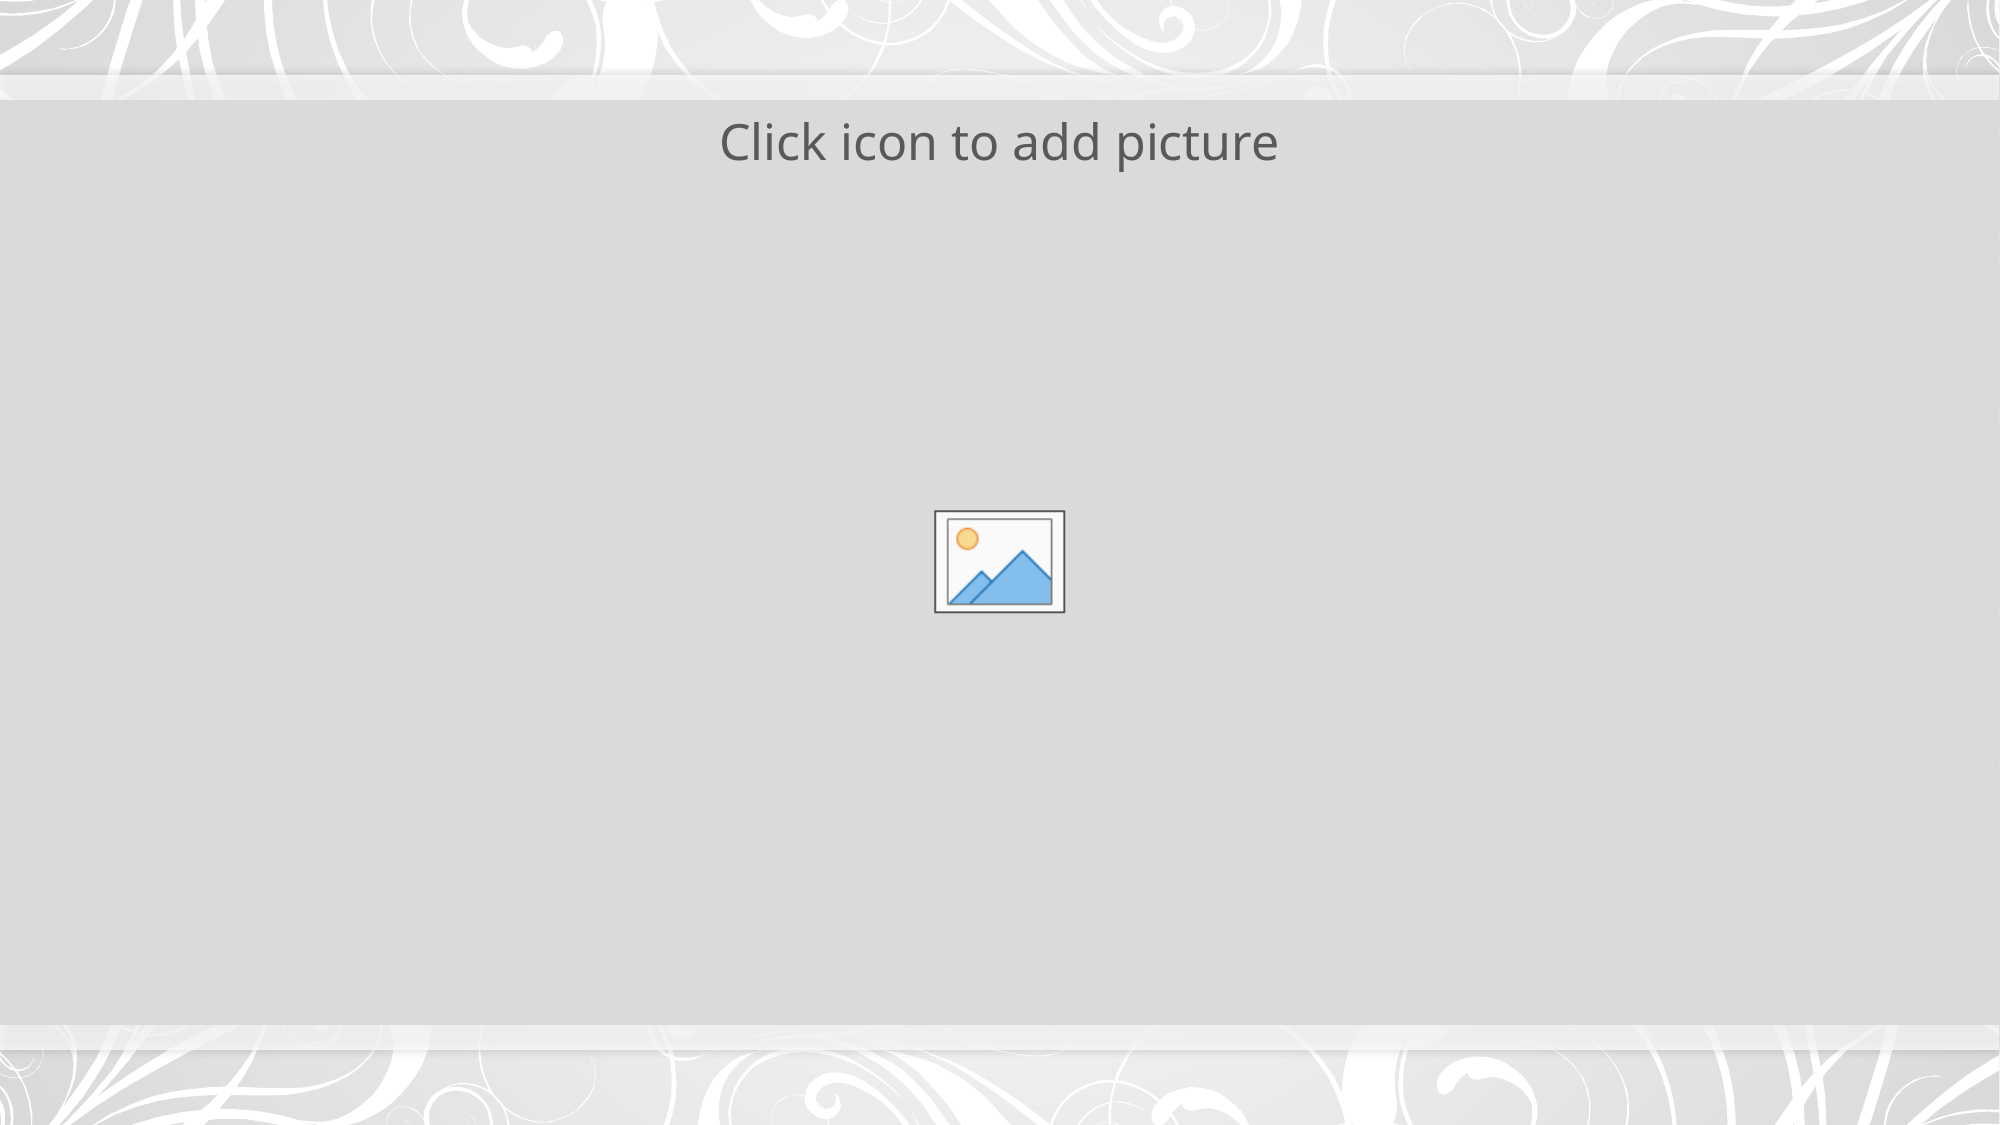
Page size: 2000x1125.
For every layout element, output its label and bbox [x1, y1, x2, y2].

picture [0, 99, 2000, 1025]
